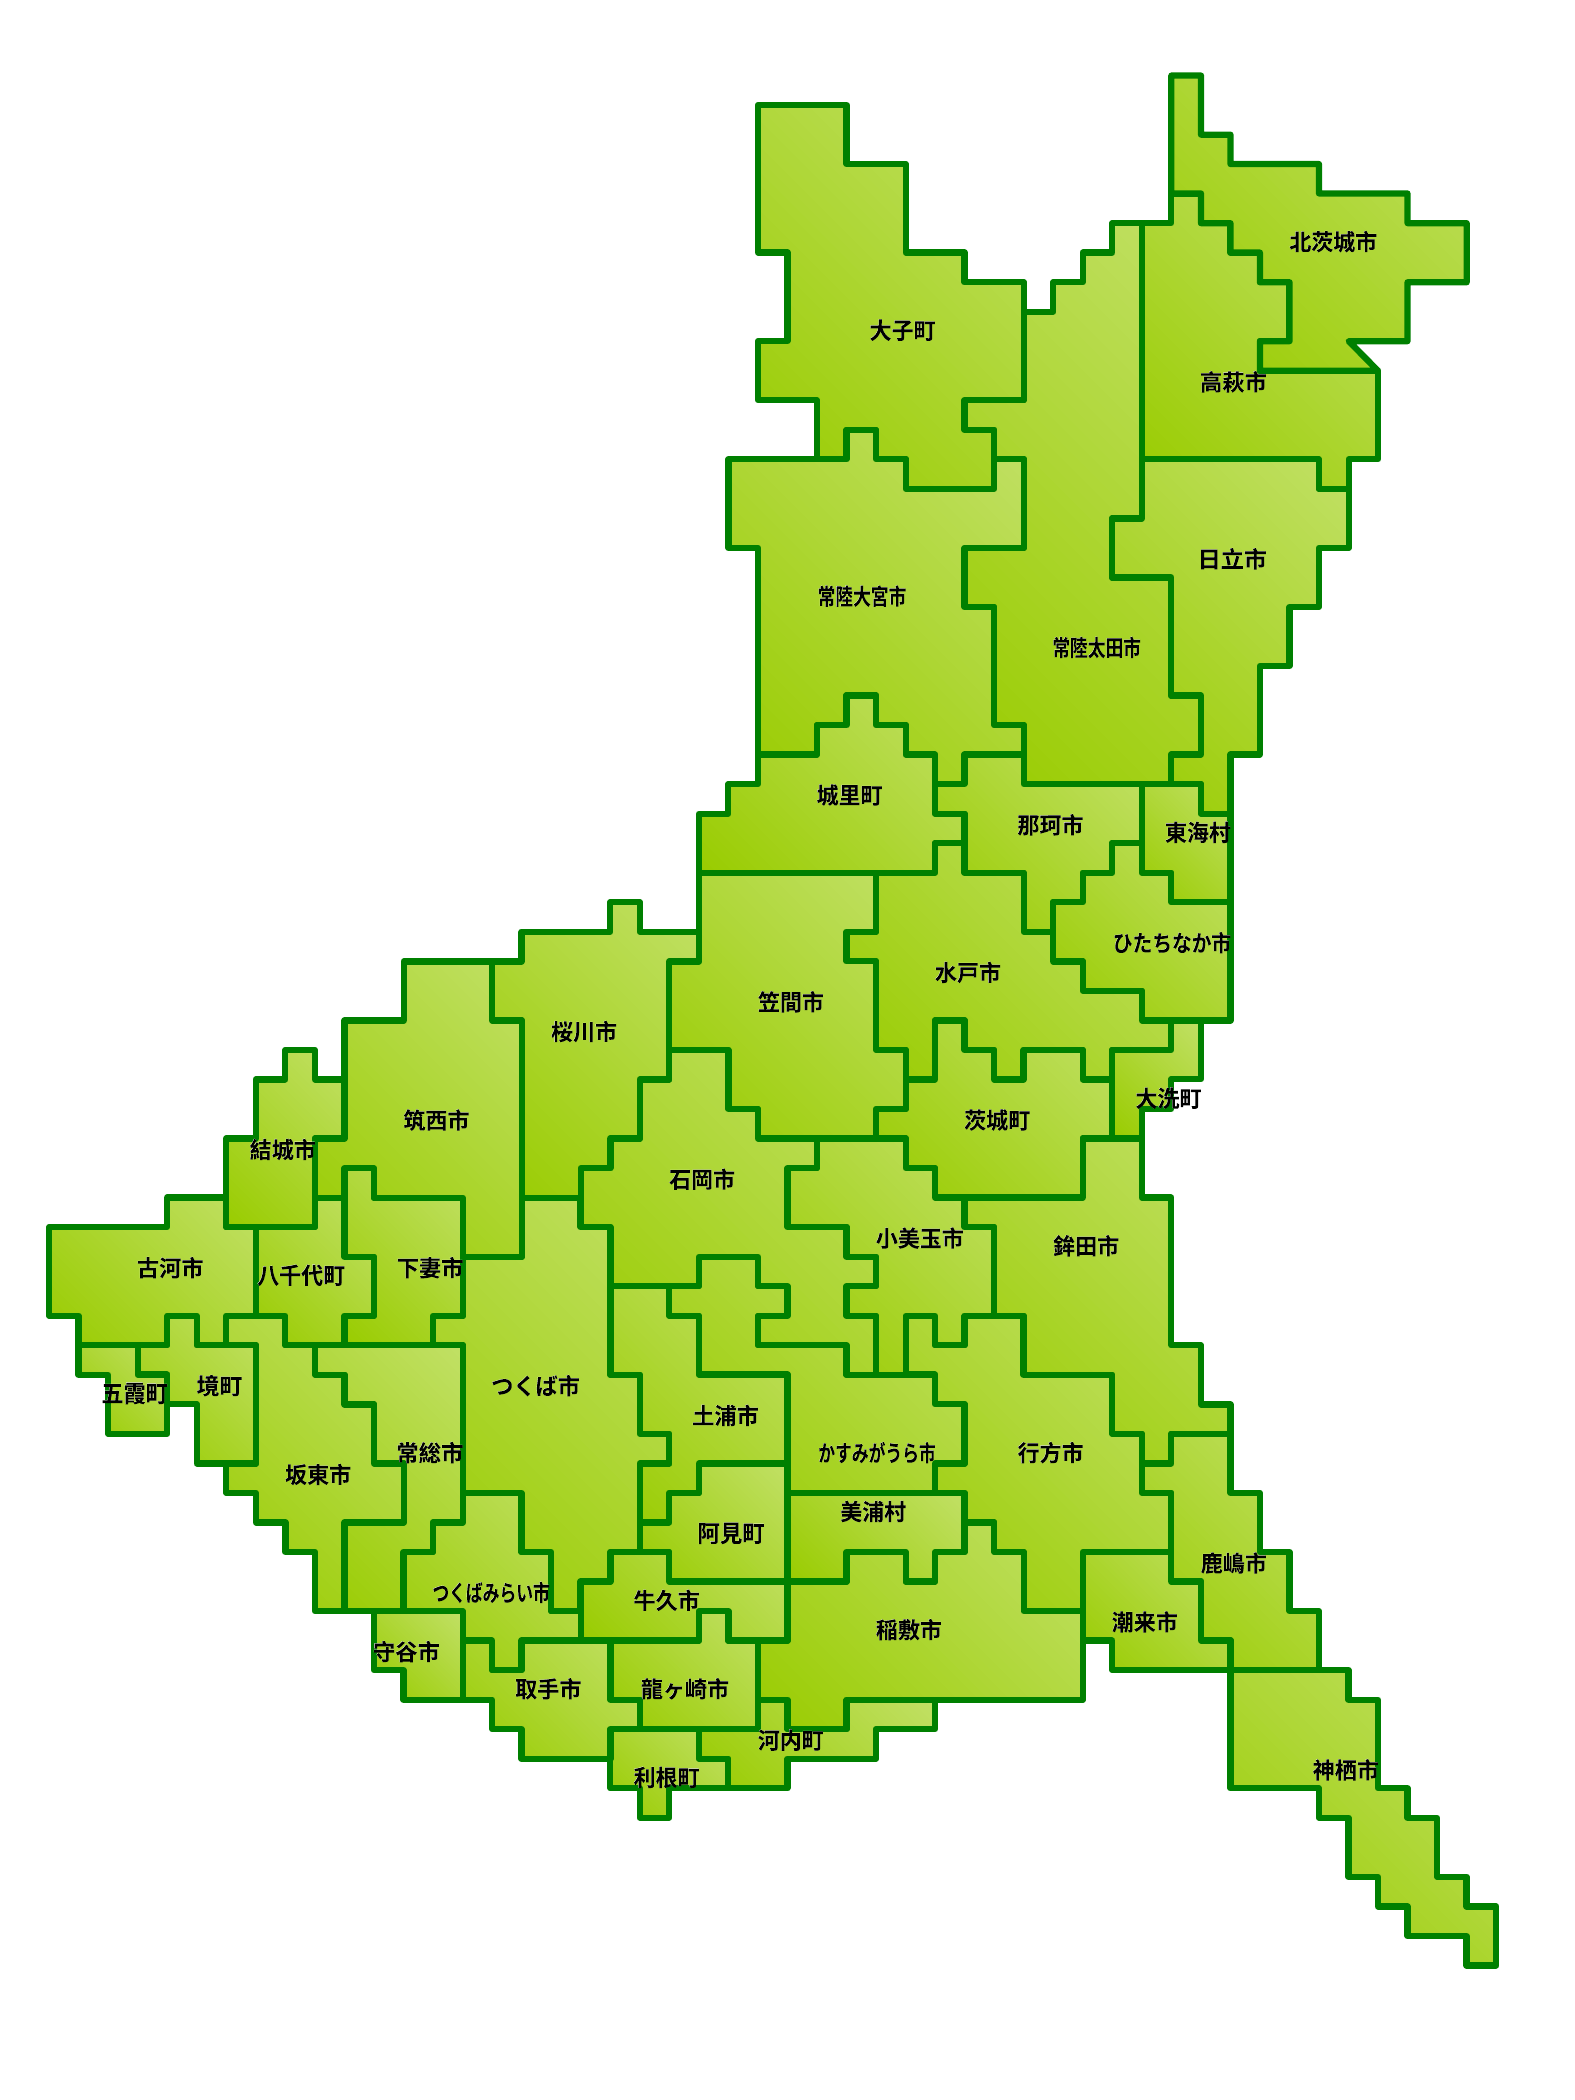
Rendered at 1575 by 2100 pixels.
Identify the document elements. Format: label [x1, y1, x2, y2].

text_box [875, 1618, 942, 1641]
text_box [285, 1463, 351, 1486]
text_box [816, 783, 883, 807]
text_box [1017, 813, 1083, 836]
text_box [1200, 1551, 1267, 1575]
text_box [818, 584, 906, 608]
text_box [757, 1728, 824, 1752]
text_box [840, 1500, 906, 1523]
text_box [964, 1108, 1030, 1132]
text_box [875, 1226, 964, 1250]
text_box [698, 1522, 765, 1545]
text_box [403, 1108, 469, 1132]
text_box [1053, 636, 1141, 659]
text_box [249, 1138, 316, 1161]
text_box [757, 990, 824, 1013]
text_box [633, 1766, 700, 1789]
text_box [869, 318, 936, 342]
text_box [397, 1256, 463, 1279]
text_box [934, 961, 1001, 984]
text_box [668, 1167, 735, 1191]
text_box [641, 1677, 729, 1700]
text_box [1017, 1441, 1083, 1464]
text_box [1053, 1234, 1119, 1257]
text_box [692, 1404, 759, 1427]
text_box [1114, 931, 1231, 954]
text_box [491, 1374, 580, 1397]
text_box [515, 1677, 581, 1700]
text_box [1200, 370, 1267, 393]
text_box [550, 1020, 617, 1043]
text_box [1312, 1758, 1379, 1781]
text_box [432, 1581, 550, 1604]
text_box [1200, 547, 1267, 570]
text_box [257, 1263, 345, 1287]
text_box [1289, 230, 1377, 253]
text_box [102, 1382, 168, 1405]
text_box [137, 1256, 204, 1279]
text_box [1165, 821, 1231, 844]
text_box [1135, 1086, 1202, 1110]
text_box [633, 1589, 700, 1612]
text_box [373, 1640, 440, 1663]
text_box [818, 1441, 936, 1464]
text_box [196, 1374, 243, 1397]
text_box [397, 1441, 463, 1464]
text_box [48, 75, 1497, 1966]
